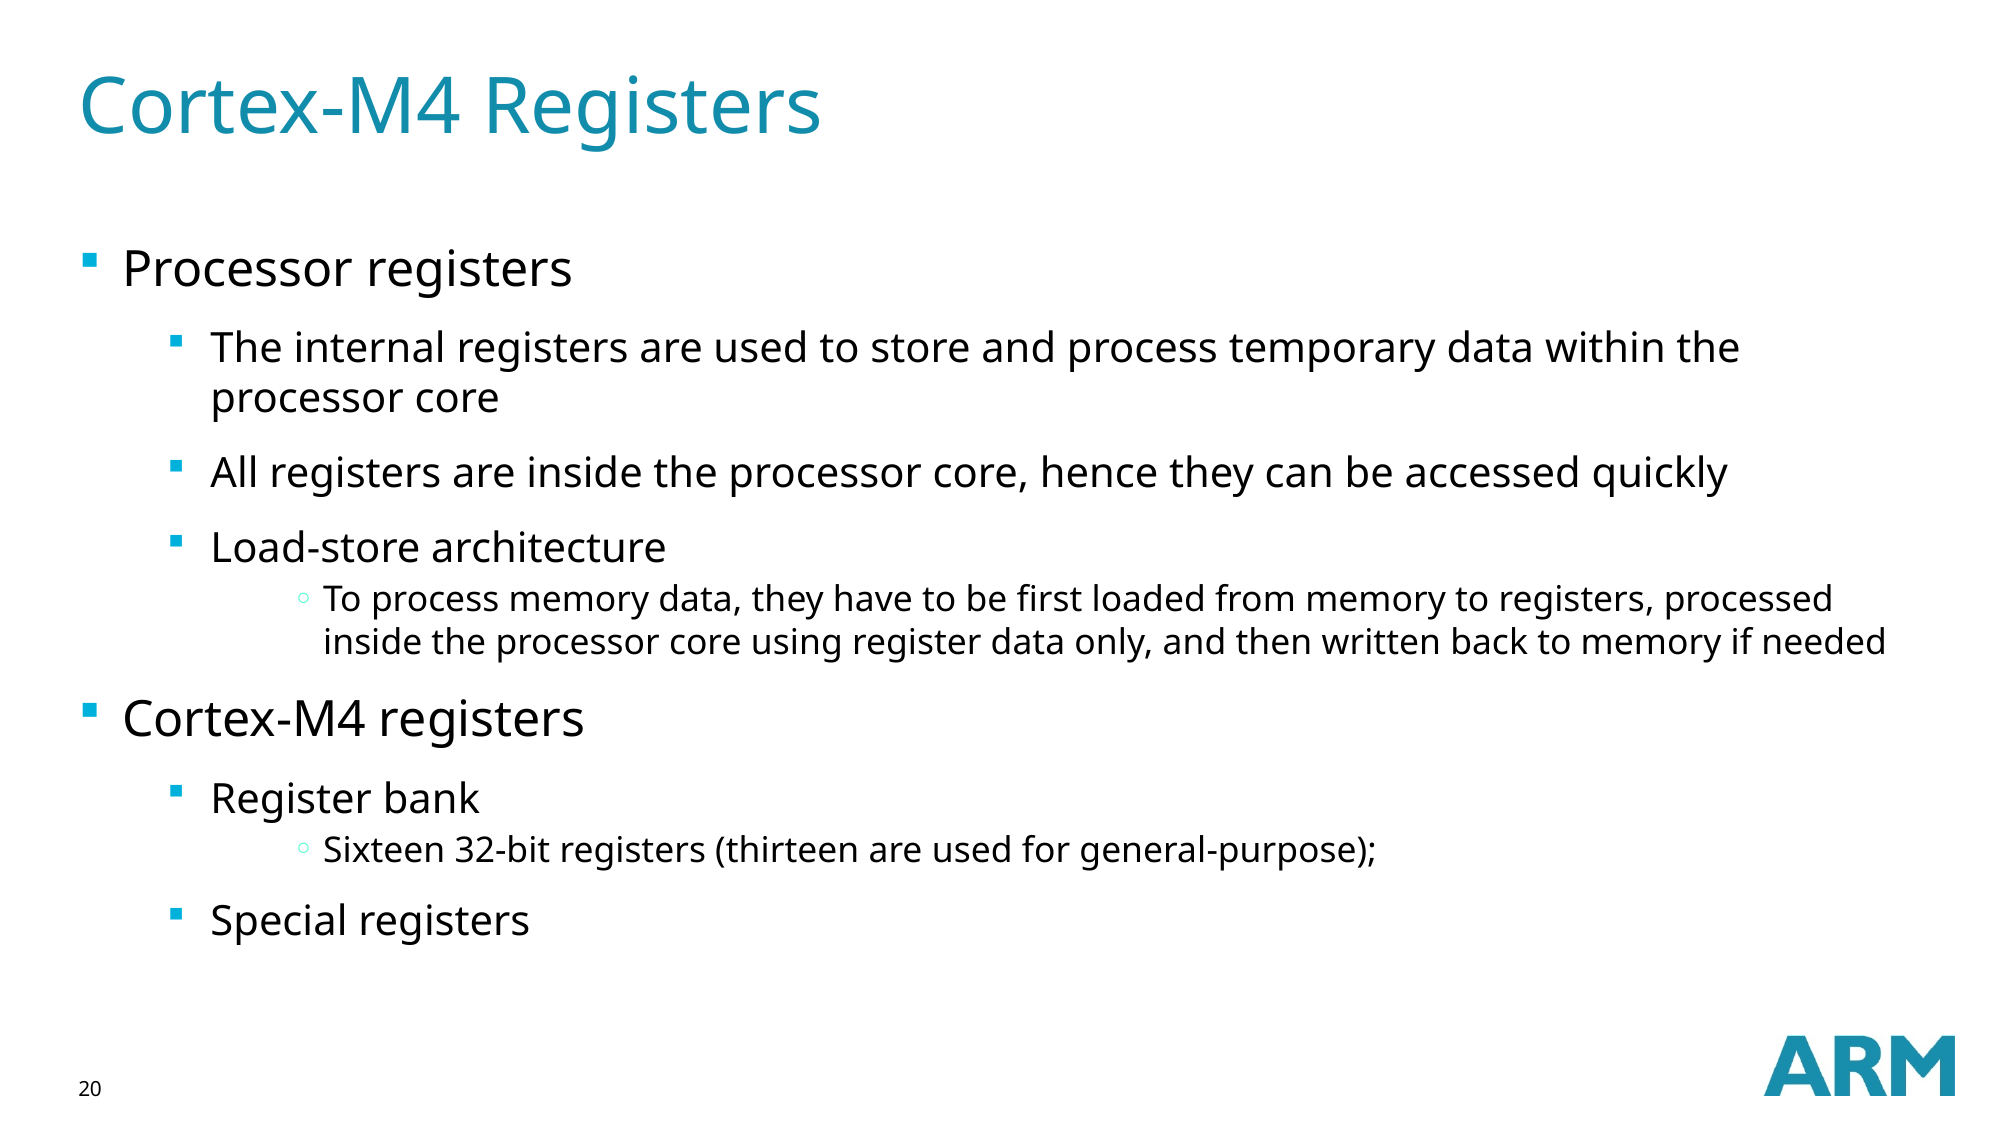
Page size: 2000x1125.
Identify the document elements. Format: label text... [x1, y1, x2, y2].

picture [1763, 1035, 1955, 1096]
list Processor registers The internal registers are used to store and process temporary data within the processor core All registers are inside the processor core, hence they can be accessed quickly Load-store architecture To process memory data, they have to be first loaded from memory to registers, processed inside the processor core using register data only, and then written back to memory if needed Cortex-M4 registers Register bank Sixteen 32-bit registers (thirteen are used for general-purpose); Special registers [78, 236, 1909, 1004]
title Cortex-M4 Registers [78, 55, 1910, 150]
